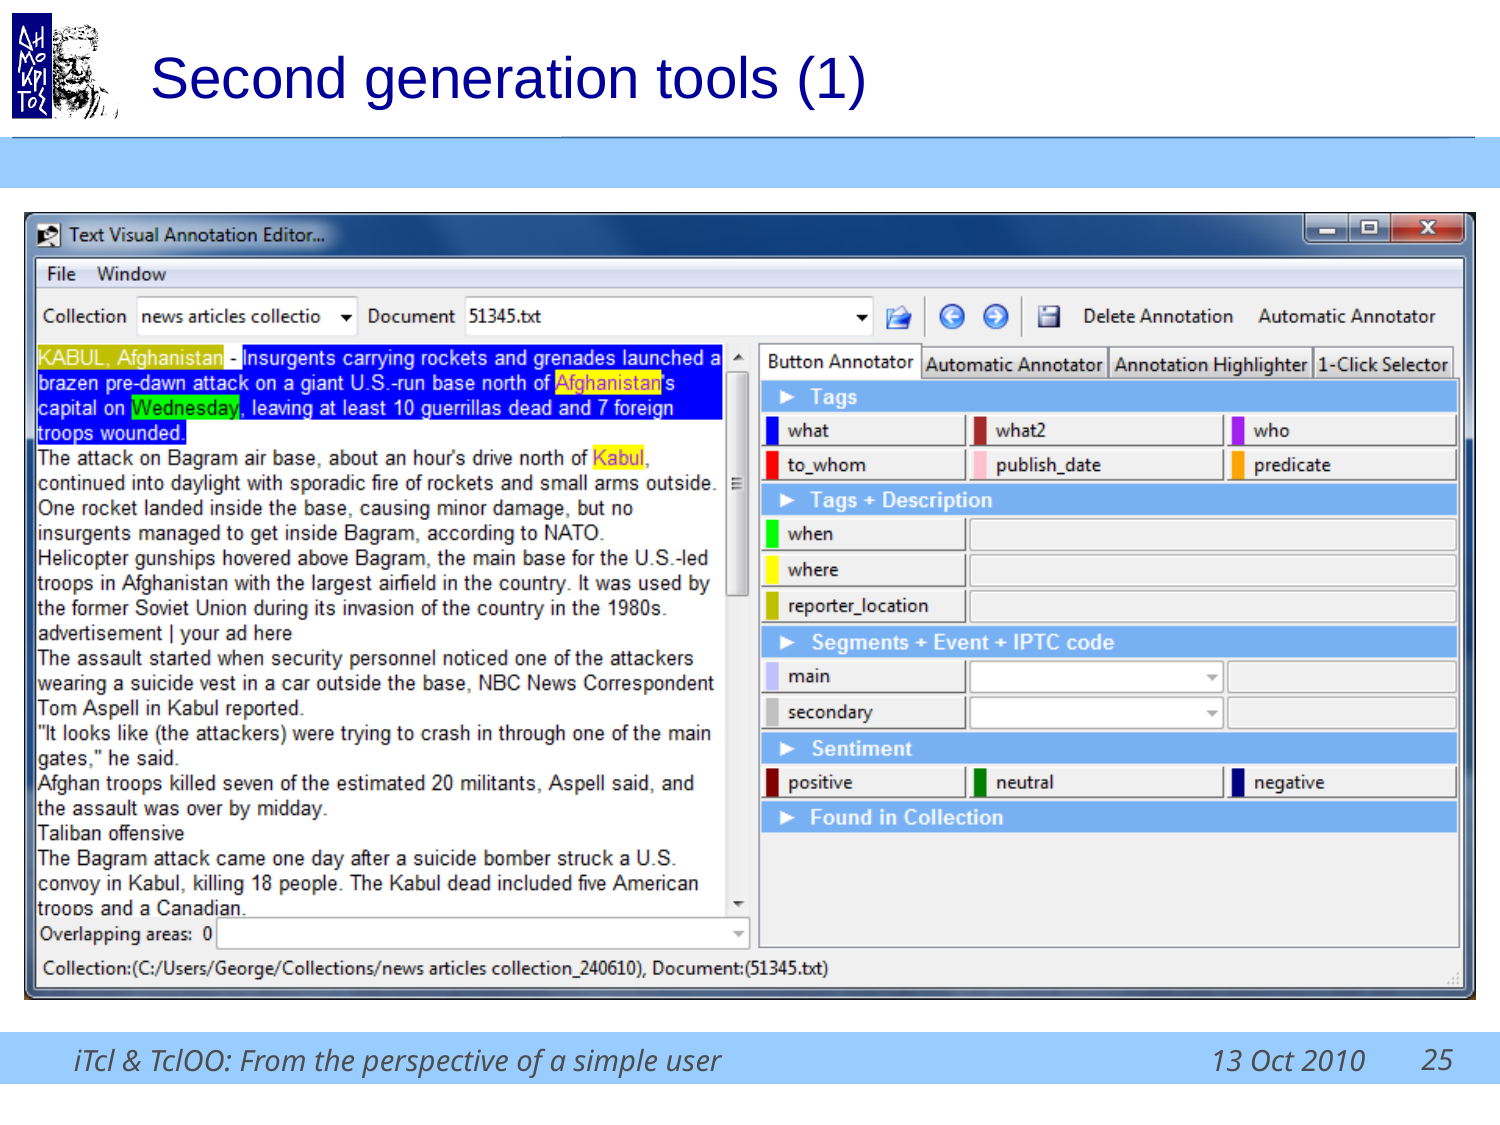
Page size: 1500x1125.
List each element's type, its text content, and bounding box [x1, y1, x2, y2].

picture [23, 212, 1476, 1001]
title Second generation tools (1) [135, 12, 1476, 138]
slide_number 25 [1399, 1033, 1476, 1084]
footer iTcl & TclOO: From the perspective of a simple user [58, 1034, 1190, 1086]
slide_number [1190, 1034, 1381, 1086]
picture [11, 13, 118, 120]
